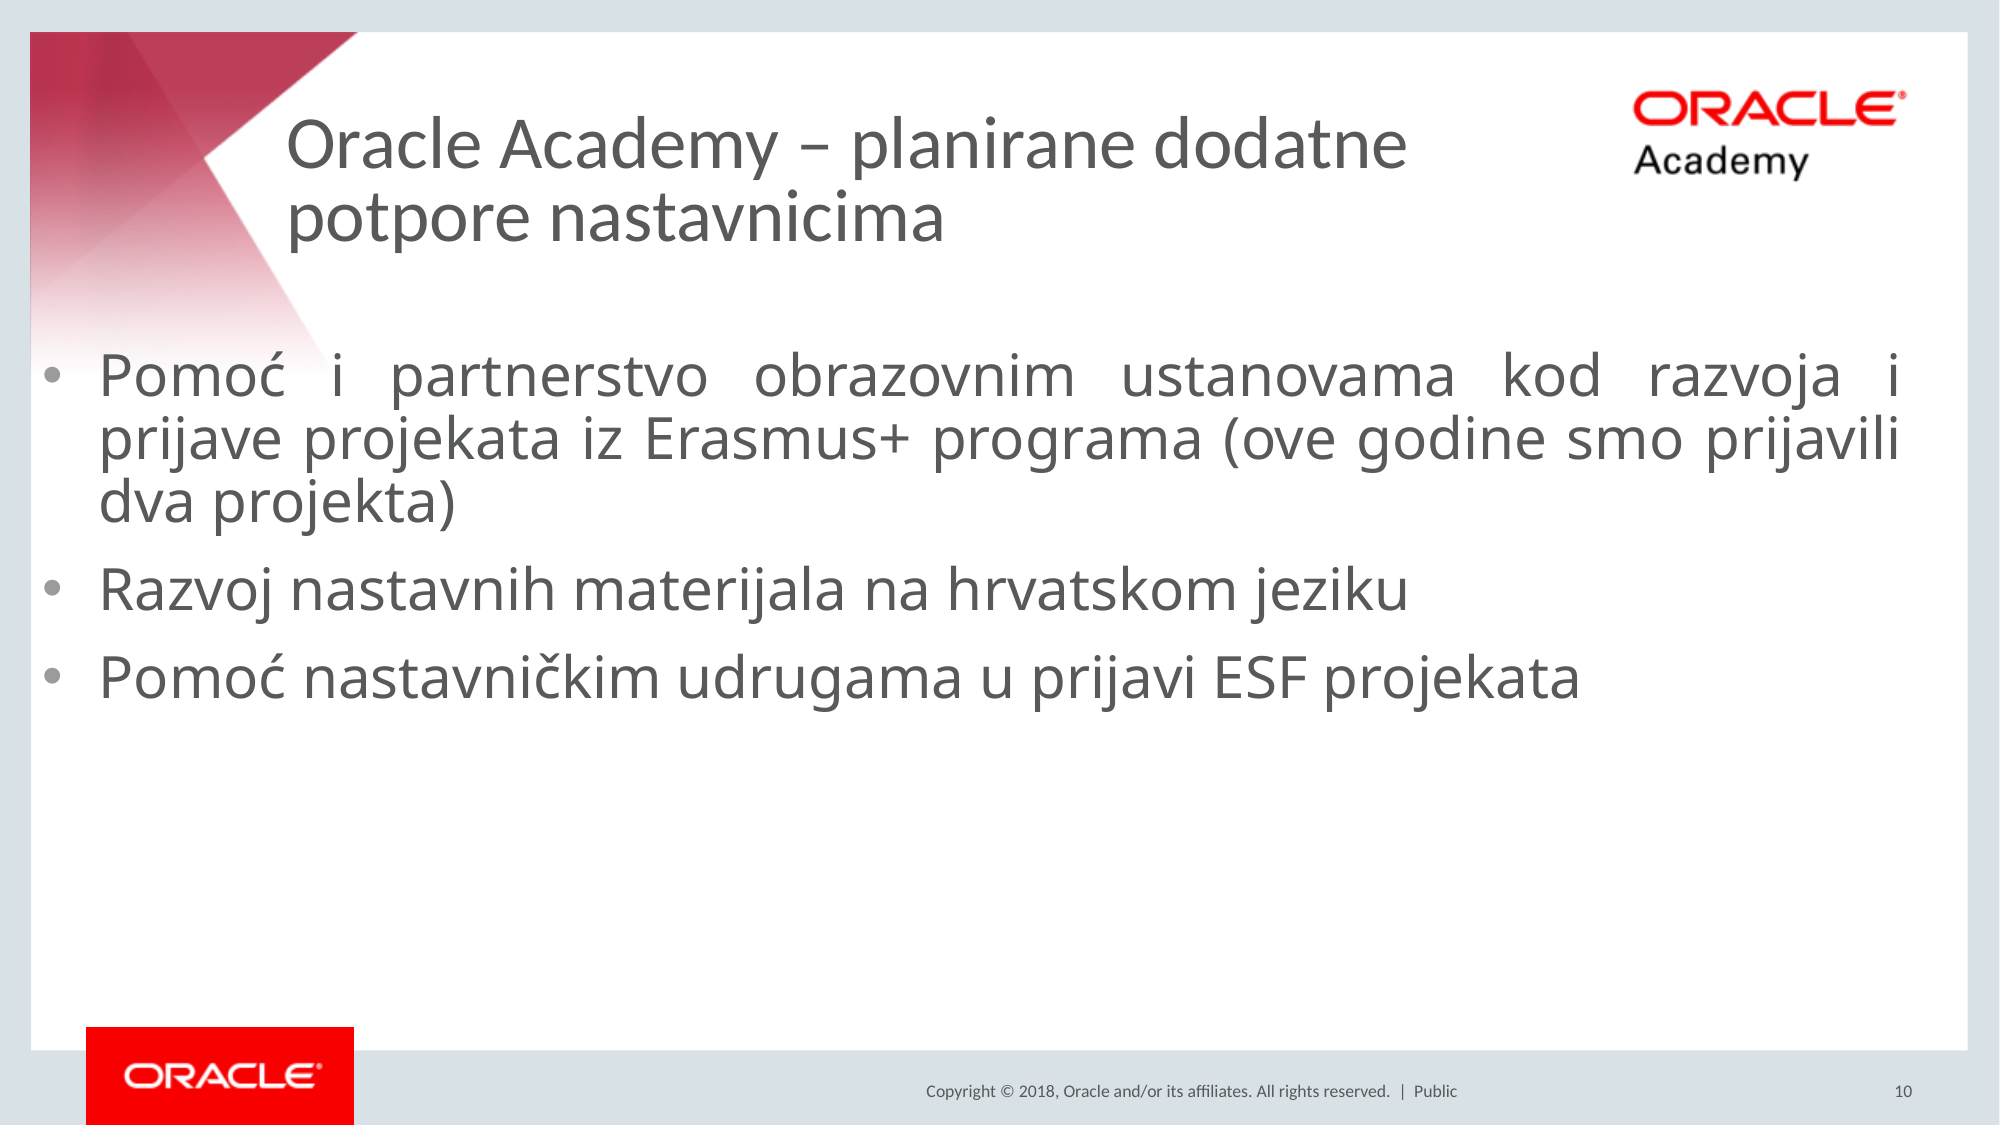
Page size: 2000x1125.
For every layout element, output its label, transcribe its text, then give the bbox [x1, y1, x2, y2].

title Oracle Academy – planirane dodatne potpore nastavnicima [286, 109, 2000, 256]
picture [1600, 57, 1931, 109]
text_box [990, 286, 1939, 938]
picture [30, 32, 358, 378]
text_box Pomoć i partnerstvo obrazovnim ustanovama kod razvoja i prijave projekata iz Erasmus+ programa (ove godine smo prijavili dva projekta) Razvoj nastavnih materijala na hrvatskom jeziku Pomoć nastavničkim udrugama u prijavi ESF projekata [42, 346, 1902, 998]
slide_number 10 [1857, 1075, 1913, 1106]
picture [86, 1027, 354, 1125]
footer Public [1414, 1075, 1857, 1106]
